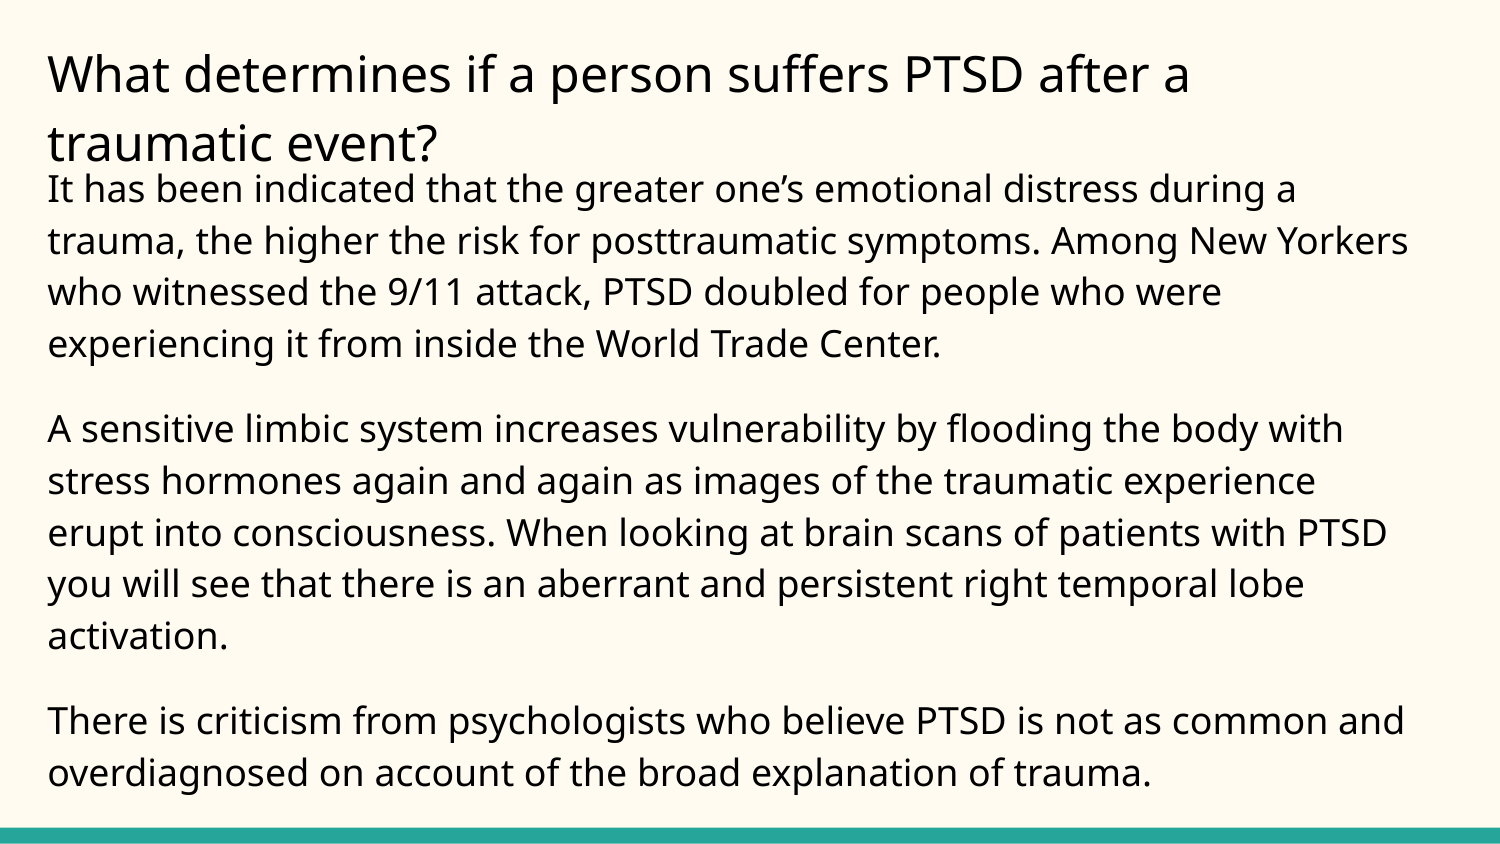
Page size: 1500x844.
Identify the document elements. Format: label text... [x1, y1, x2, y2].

list It has been indicated that the greater one’s emotional distress during a trauma, the higher the risk for posttraumatic symptoms. Among New Yorkers who witnessed the 9/11 attack, PTSD doubled for people who were experiencing it from inside the World Trade Center. A sensitive limbic system increases vulnerability by flooding the body with stress hormones again and again as images of the traumatic experience erupt into consciousness. When looking at brain scans of patients with PTSD you will see that there is an aberrant and persistent right temporal lobe activation. There is criticism from psychologists who believe PTSD is not as common and overdiagnosed on account of the broad explanation of trauma. [32, 143, 1431, 753]
title What determines if a person suffers PTSD after a traumatic event? [32, 18, 1431, 104]
